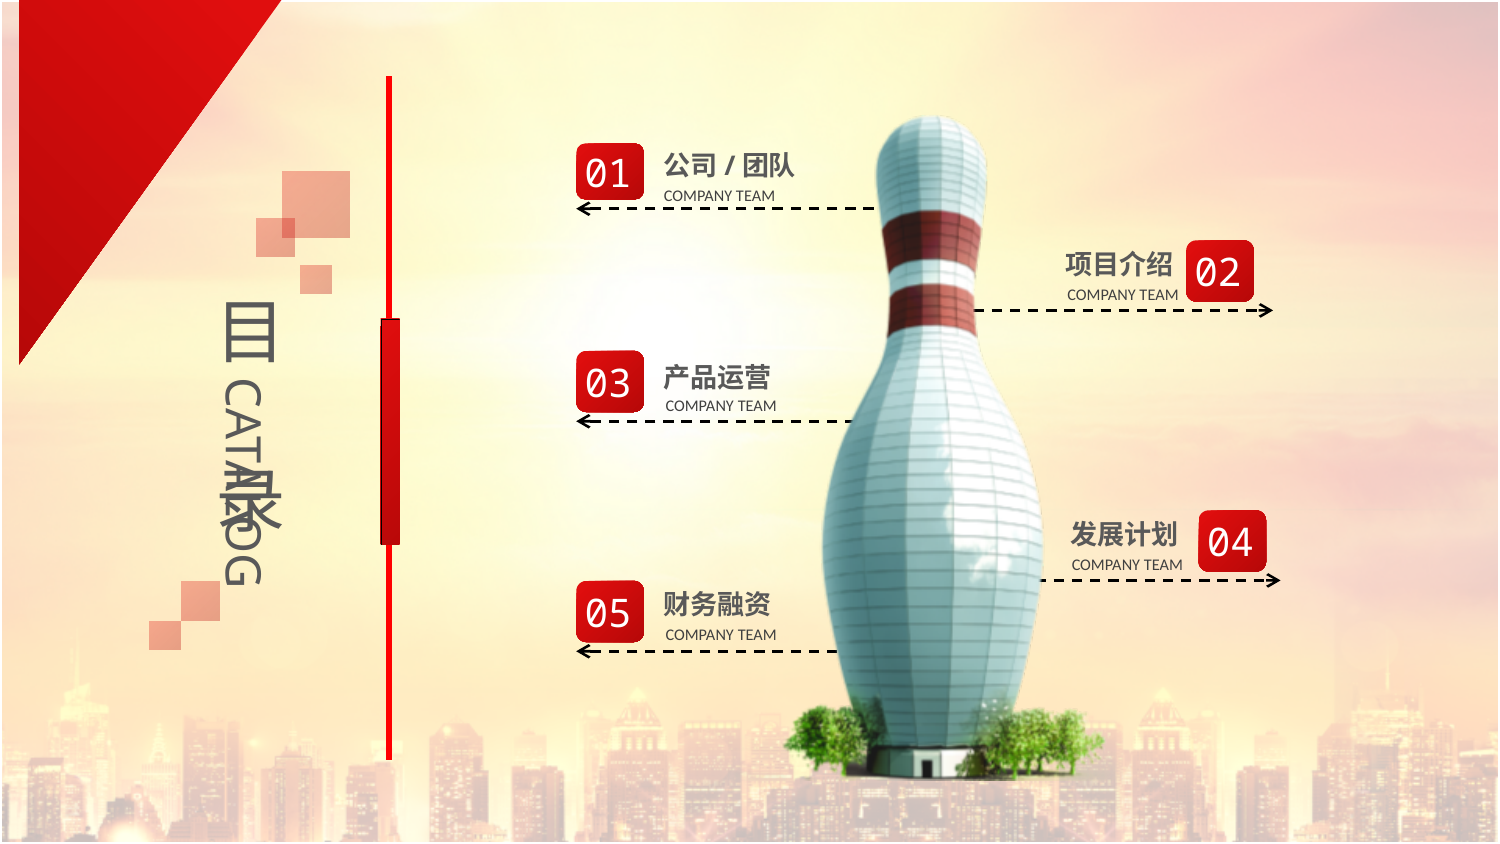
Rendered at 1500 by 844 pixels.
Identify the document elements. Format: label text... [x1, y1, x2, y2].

picture [727, 114, 1123, 781]
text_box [648, 141, 722, 213]
text_box CATALOG [210, 375, 280, 724]
text_box 01 [574, 141, 644, 202]
text_box 05 [574, 578, 644, 645]
text_box 目 录 [210, 284, 350, 544]
text_box 03 [574, 348, 645, 415]
text_box 04 [1223, 508, 1269, 574]
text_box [1055, 510, 1225, 582]
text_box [380, 75, 401, 761]
text_box [280, 169, 352, 240]
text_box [648, 352, 722, 423]
text_box [179, 580, 221, 623]
text_box [255, 216, 297, 259]
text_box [648, 579, 722, 652]
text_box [1050, 240, 1220, 312]
text_box [17, 0, 285, 367]
text_box 02 [1218, 238, 1256, 304]
text_box [148, 619, 183, 652]
text_box [299, 263, 334, 296]
